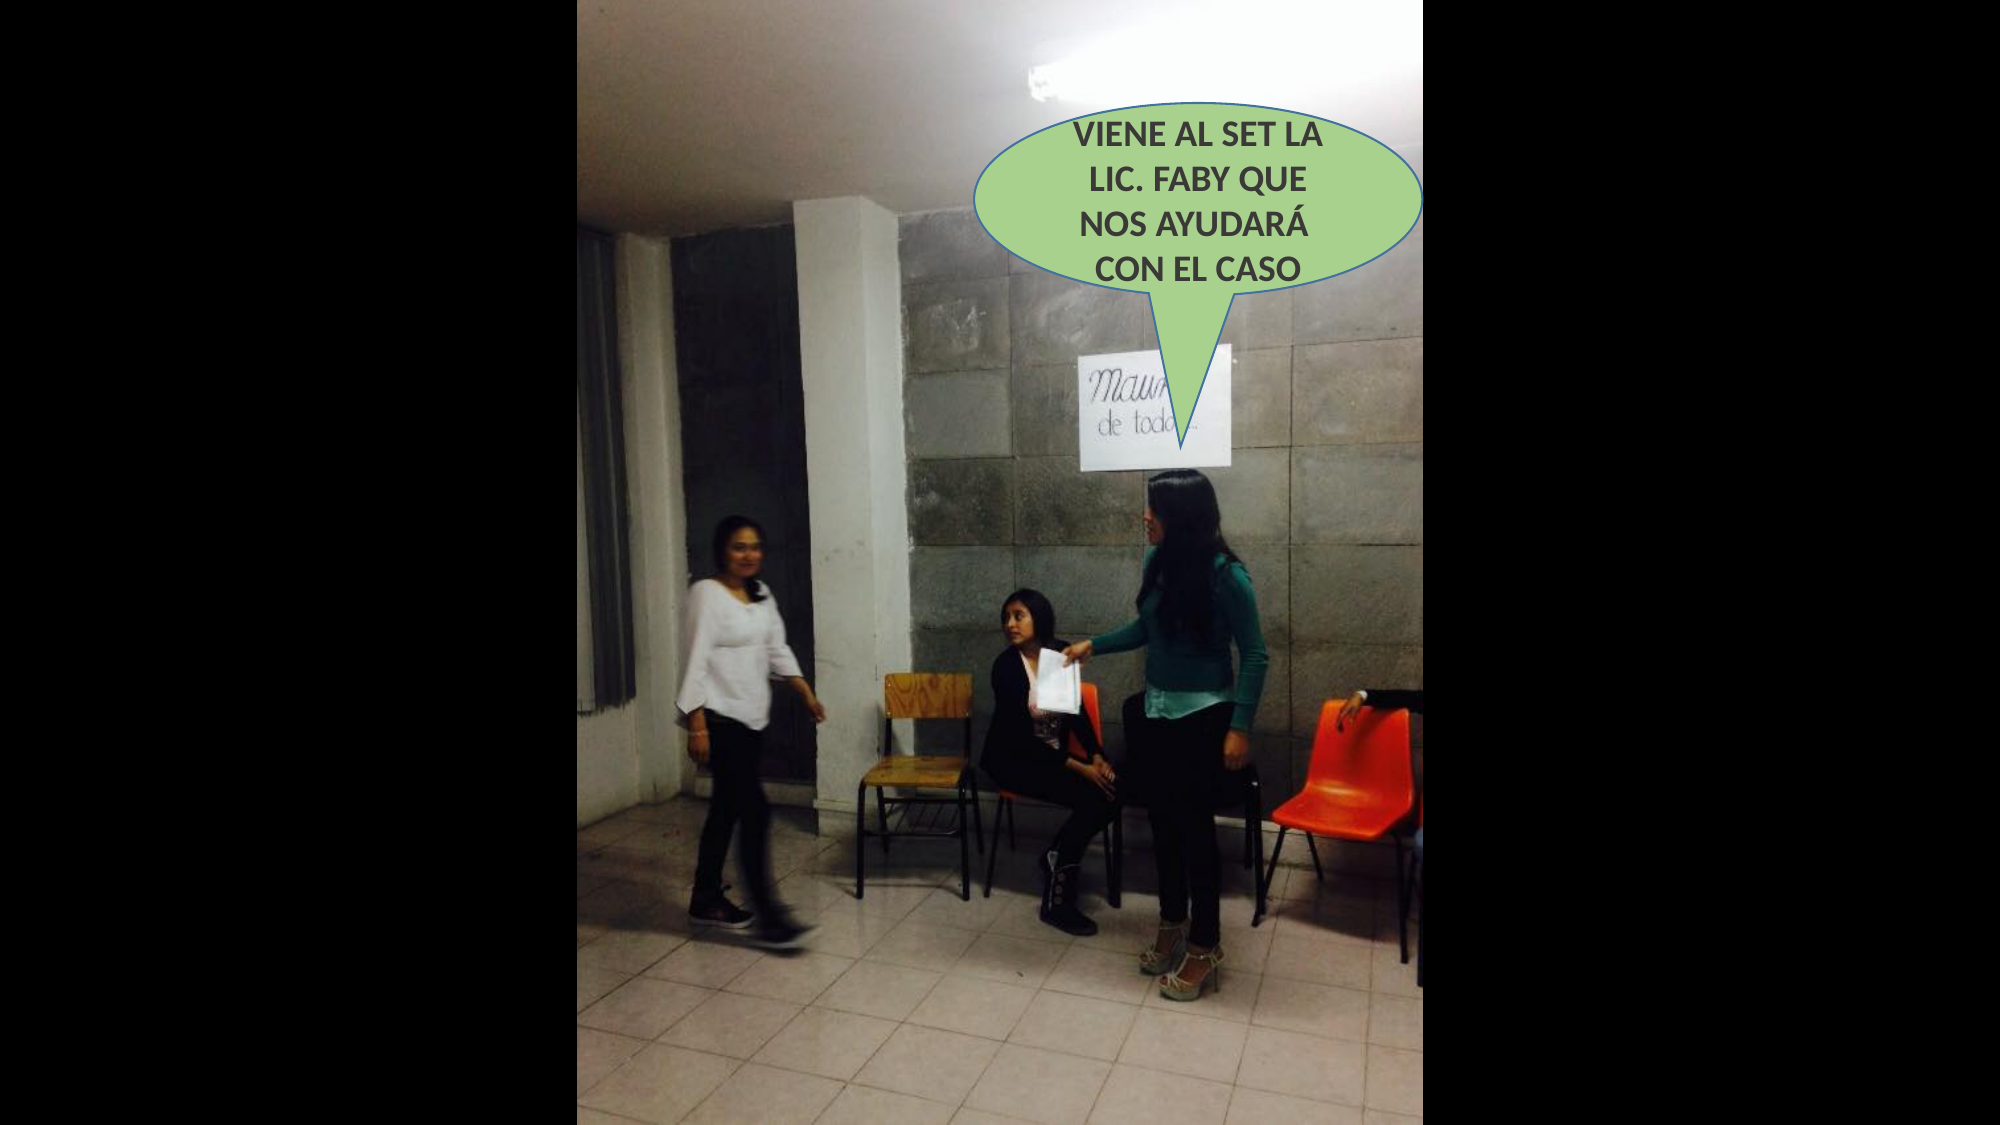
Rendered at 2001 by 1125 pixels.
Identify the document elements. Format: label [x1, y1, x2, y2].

picture [577, 0, 1423, 1125]
